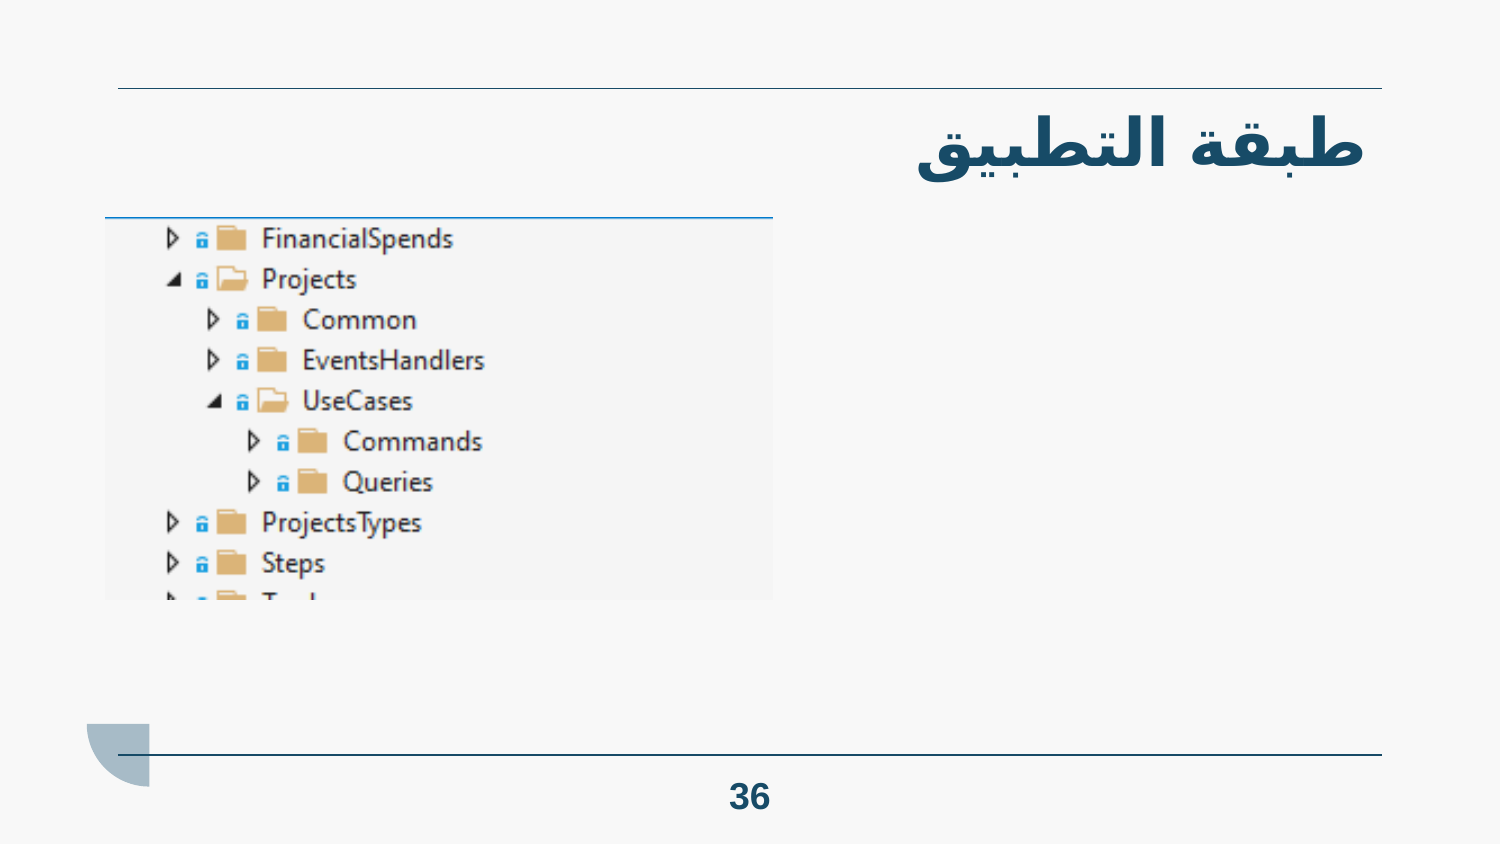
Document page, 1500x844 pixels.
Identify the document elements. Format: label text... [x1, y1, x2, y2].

text_box 36 [698, 758, 801, 831]
picture [105, 217, 773, 600]
title طبقة التطبيق [118, 85, 1382, 170]
